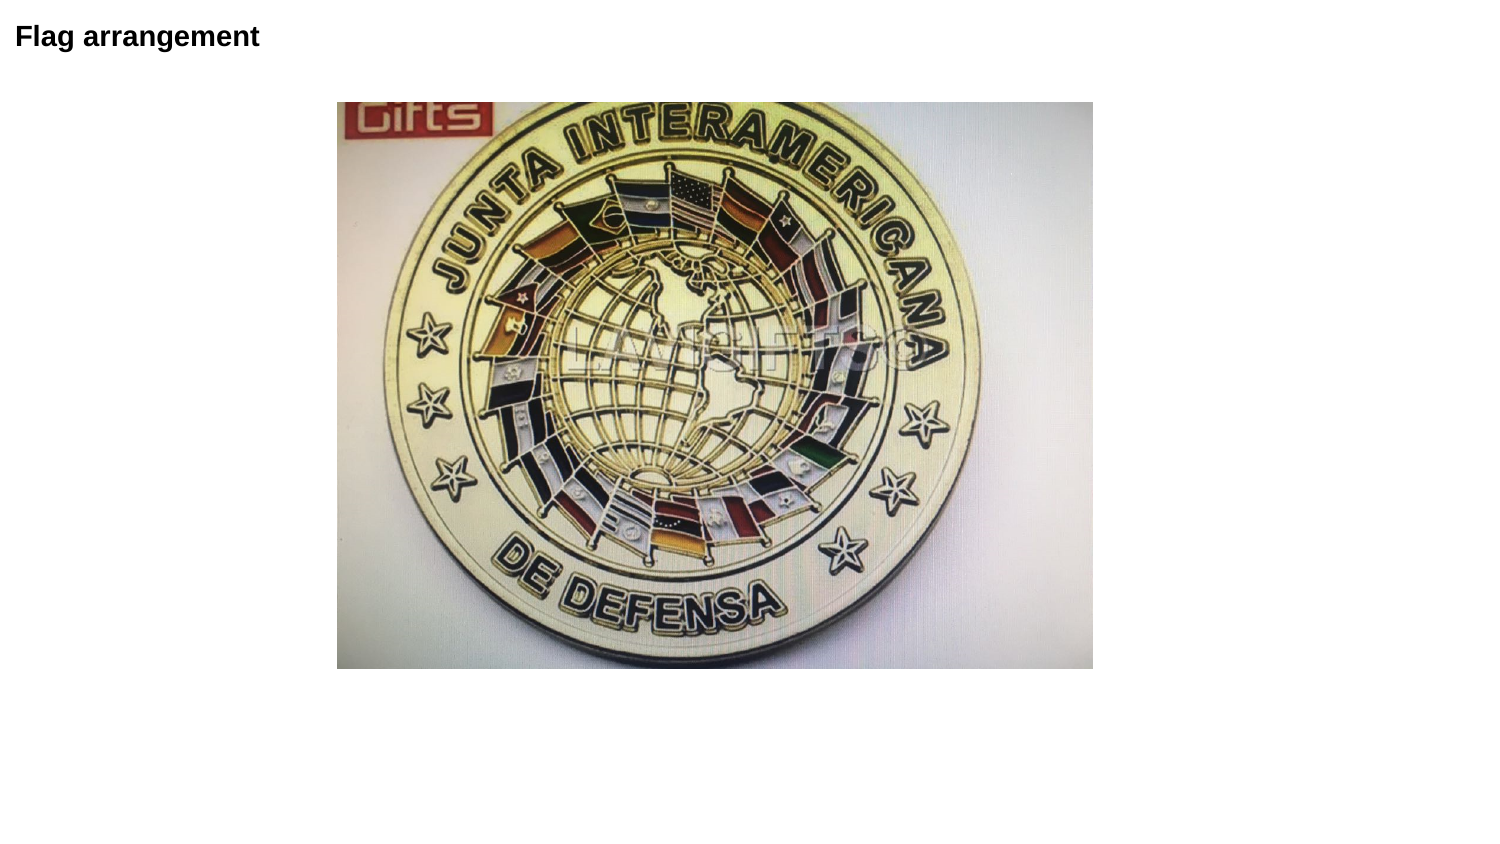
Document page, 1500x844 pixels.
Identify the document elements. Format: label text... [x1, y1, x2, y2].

text_box Flag arrangement [0, 1, 367, 72]
picture [337, 102, 1093, 669]
